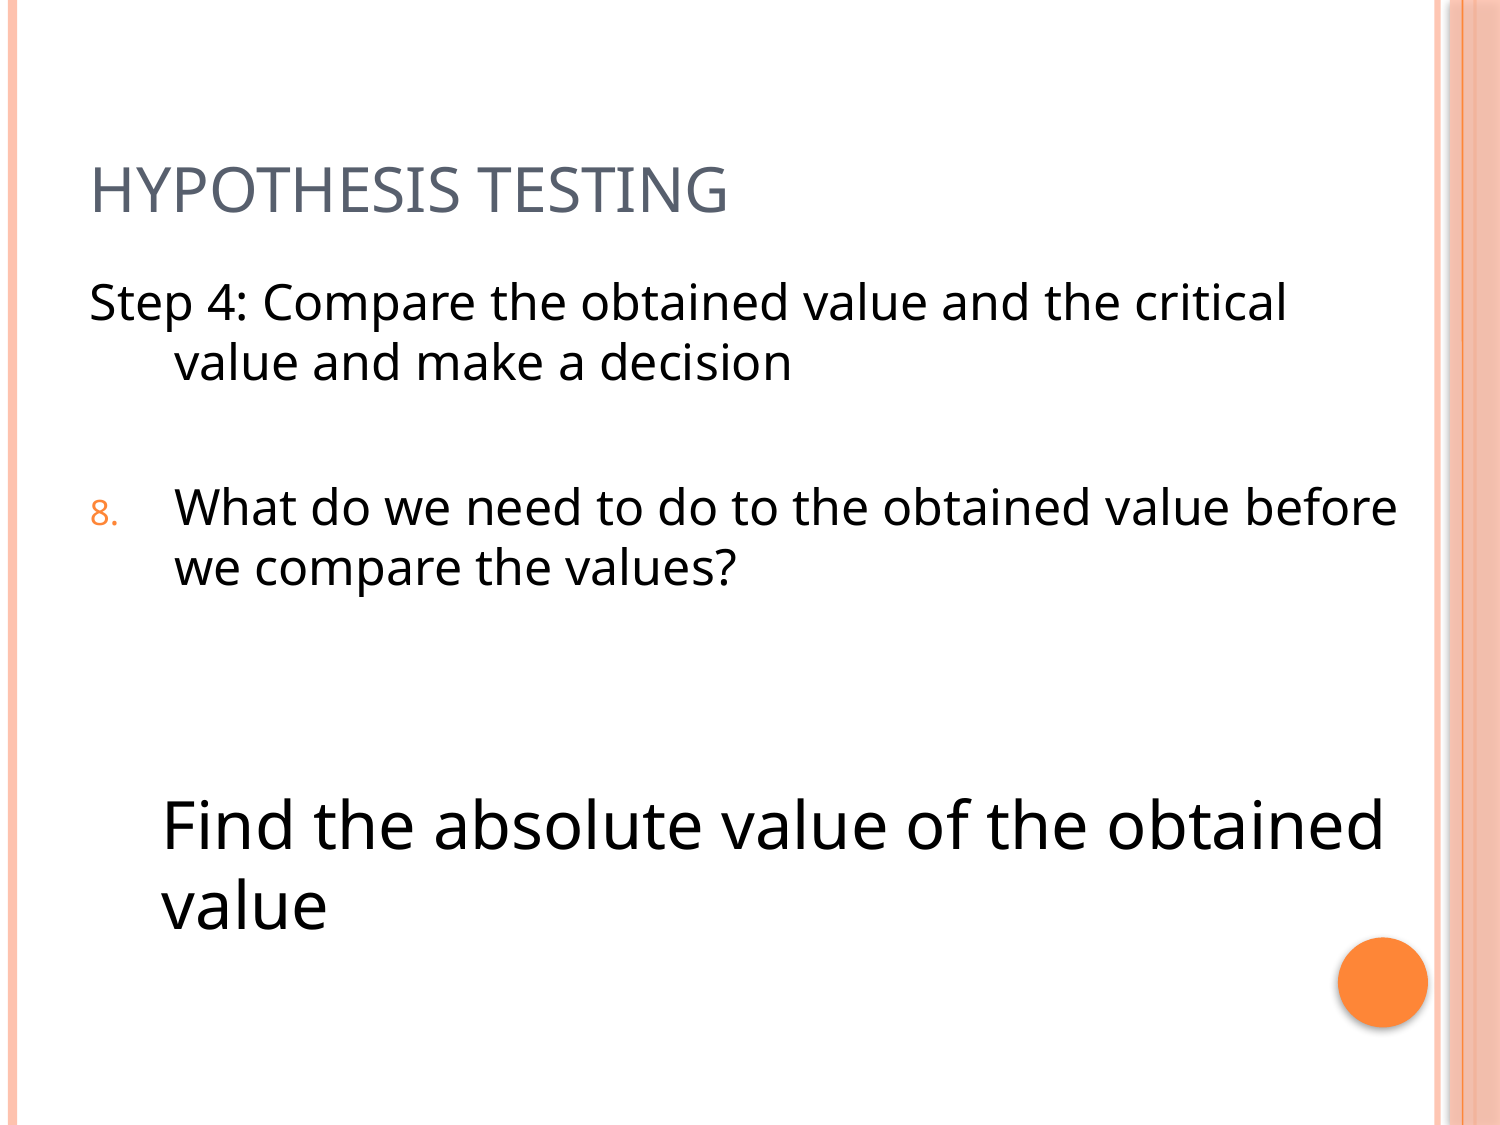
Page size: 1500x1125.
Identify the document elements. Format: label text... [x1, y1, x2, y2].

title Hypothesis Testing [75, 45, 1300, 233]
list Step 4: Compare the obtained value and the critical value and make a decision What do we need to do to the obtained value before we compare the values? [75, 262, 1425, 713]
text_box Find the absolute value of the obtained value [62, 774, 1413, 1038]
